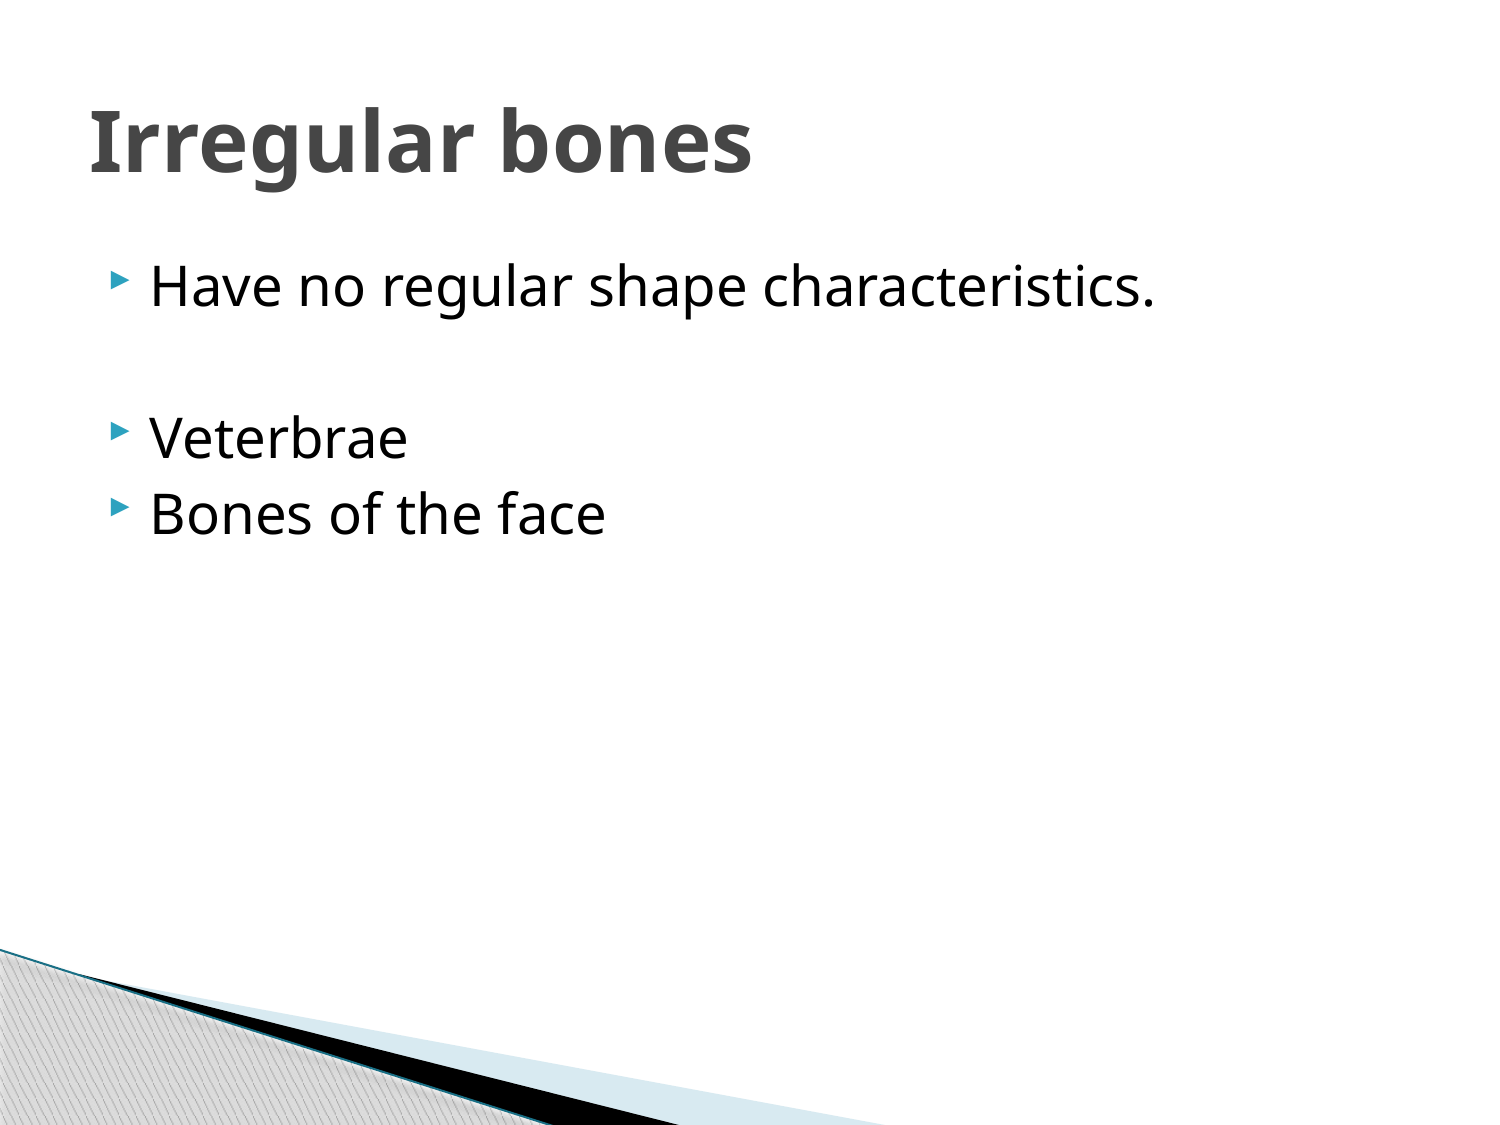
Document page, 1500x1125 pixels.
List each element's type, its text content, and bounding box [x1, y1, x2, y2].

list Have no regular shape characteristics. Veterbrae Bones of the face [75, 243, 1425, 986]
title Irregular bones [75, 45, 1425, 233]
